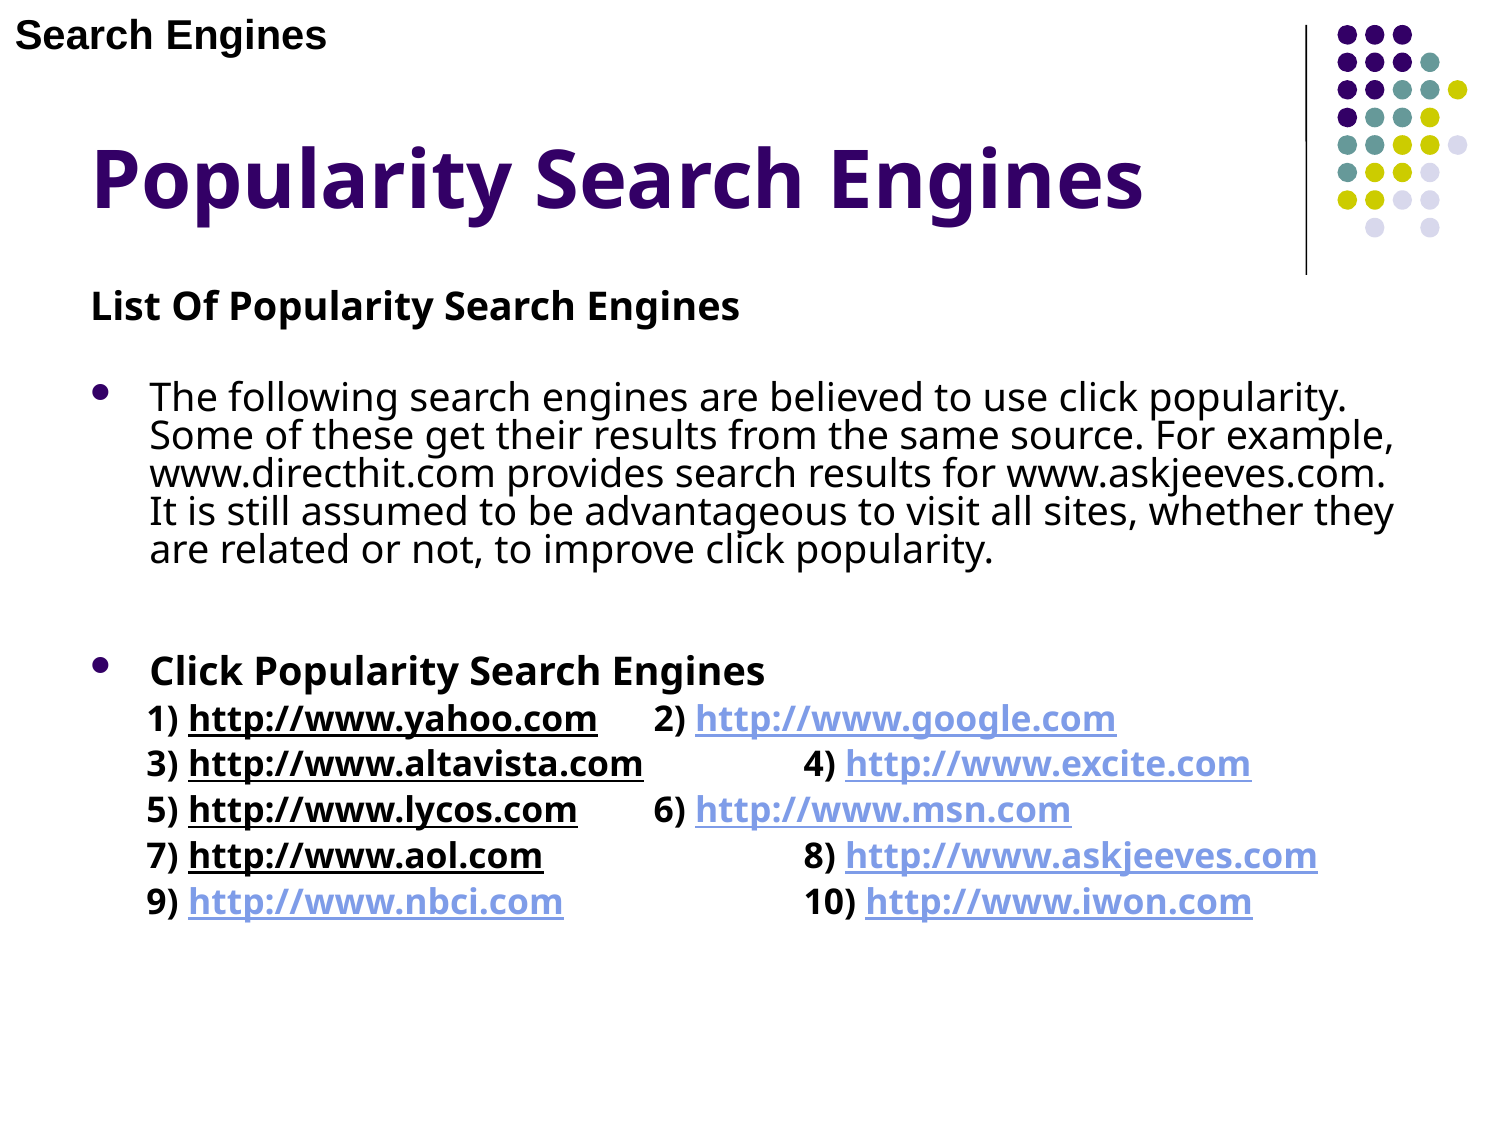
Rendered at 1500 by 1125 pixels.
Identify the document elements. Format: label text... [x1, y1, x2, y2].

list List Of Popularity Search Engines The following search engines are believed to use click popularity. Some of these get their results from the same source. For example, www.directhit.com provides search results for www.askjeeves.com. It is still assumed to be advantageous to visit all sites, whether they are related or not, to improve click popularity. Click Popularity Search Engines 1) http://www.yahoo.com 2) http://www.google.com 3) http://www.altavista.com 4) http://www.excite.com 5) http://www.lycos.com 6) http://www.msn.com 7) http://www.aol.com 8) http://www.askjeeves.com 9) http://www.nbci.com 10) http://www.iwon.com [75, 282, 1425, 1006]
title Popularity Search Engines [75, 20, 1313, 233]
text_box Search Engines [0, 0, 355, 65]
